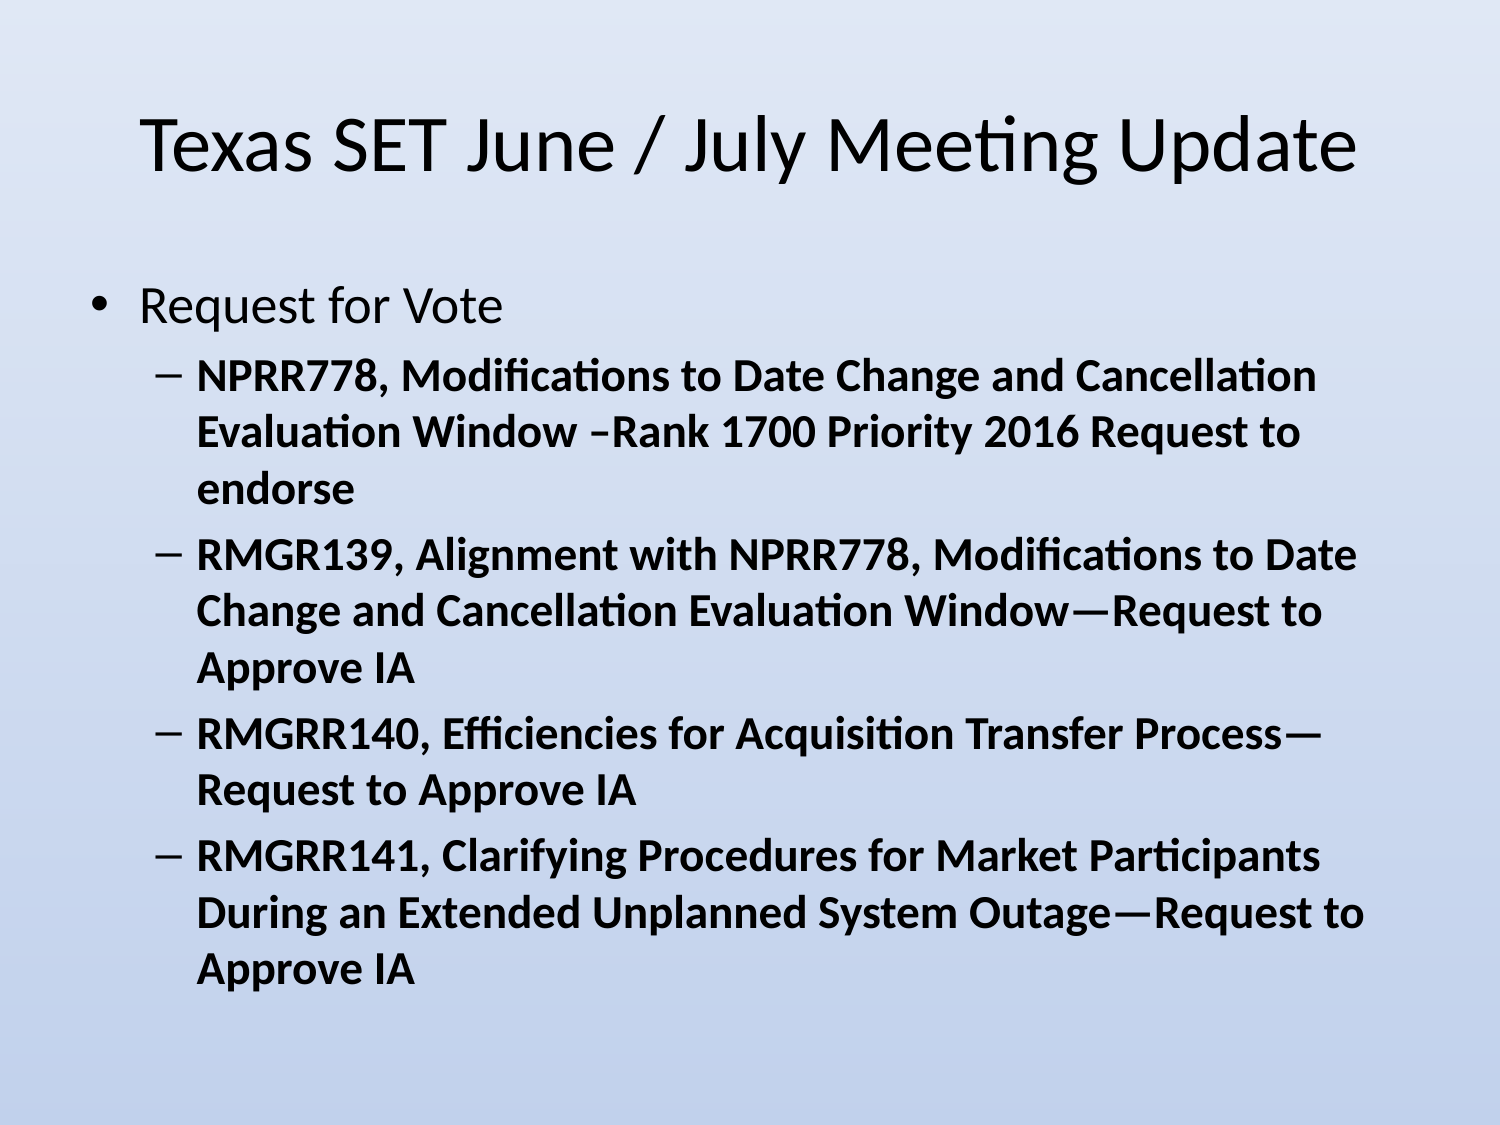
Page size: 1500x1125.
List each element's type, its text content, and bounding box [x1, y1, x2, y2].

list Request for Vote NPRR778, Modifications to Date Change and Cancellation Evaluation Window –Rank 1700 Priority 2016 Request to endorse RMGR139, Alignment with NPRR778, Modifications to Date Change and Cancellation Evaluation Window—Request to Approve IA RMGRR140, Efficiencies for Acquisition Transfer Process—Request to Approve IA RMGRR141, Clarifying Procedures for Market Participants During an Extended Unplanned System Outage—Request to Approve IA [75, 262, 1425, 1005]
title Texas SET June / July Meeting Update [75, 45, 1425, 233]
